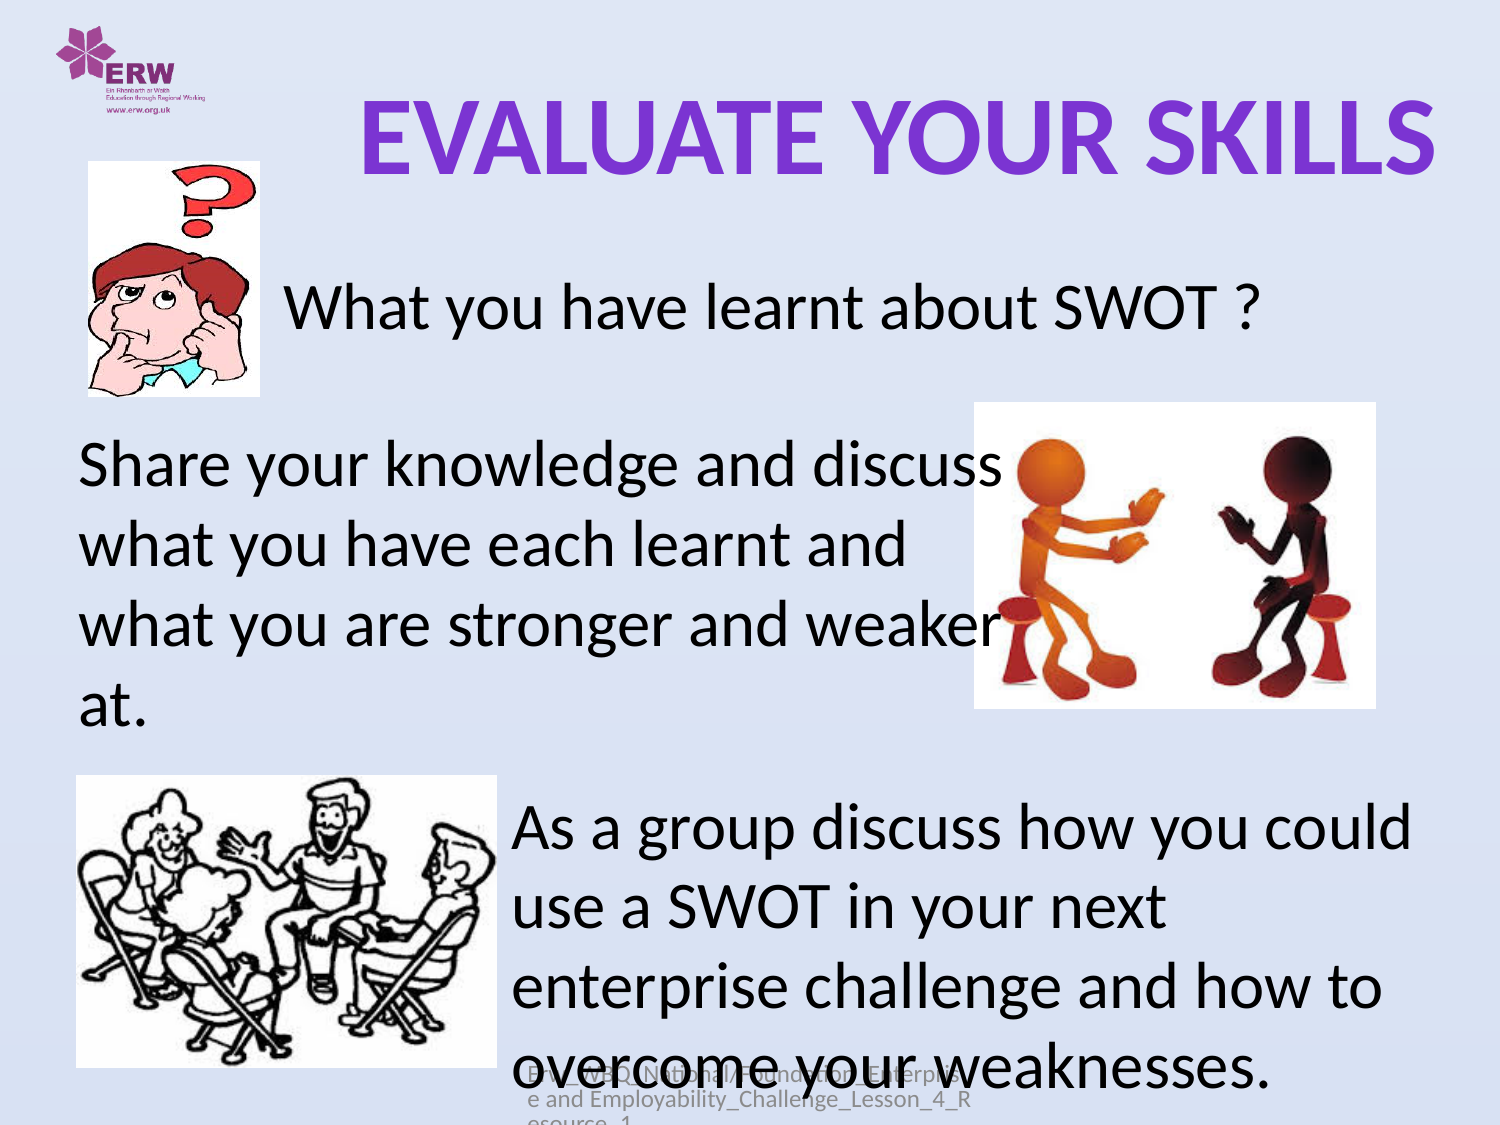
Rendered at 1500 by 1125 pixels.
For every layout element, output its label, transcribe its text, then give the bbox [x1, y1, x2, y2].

text_box What you have learnt about SWOT ? [268, 255, 1344, 350]
text_box Evaluate your skills [343, 54, 1454, 205]
picture [974, 402, 1377, 710]
picture [88, 161, 261, 397]
picture [75, 774, 497, 1068]
text_box As a group discuss how you could use a SWOT in your next enterprise challenge and how to overcome your weaknesses. [496, 775, 1459, 1110]
picture [56, 26, 205, 115]
text_box Share your knowledge and discuss what you have each learnt and what you are stronger and weaker at. [63, 412, 1022, 747]
footer Erw_WBQ_National/Foundation_Enterprise and Employability_Challenge_Lesson_4_Resource_1 [512, 1042, 988, 1103]
